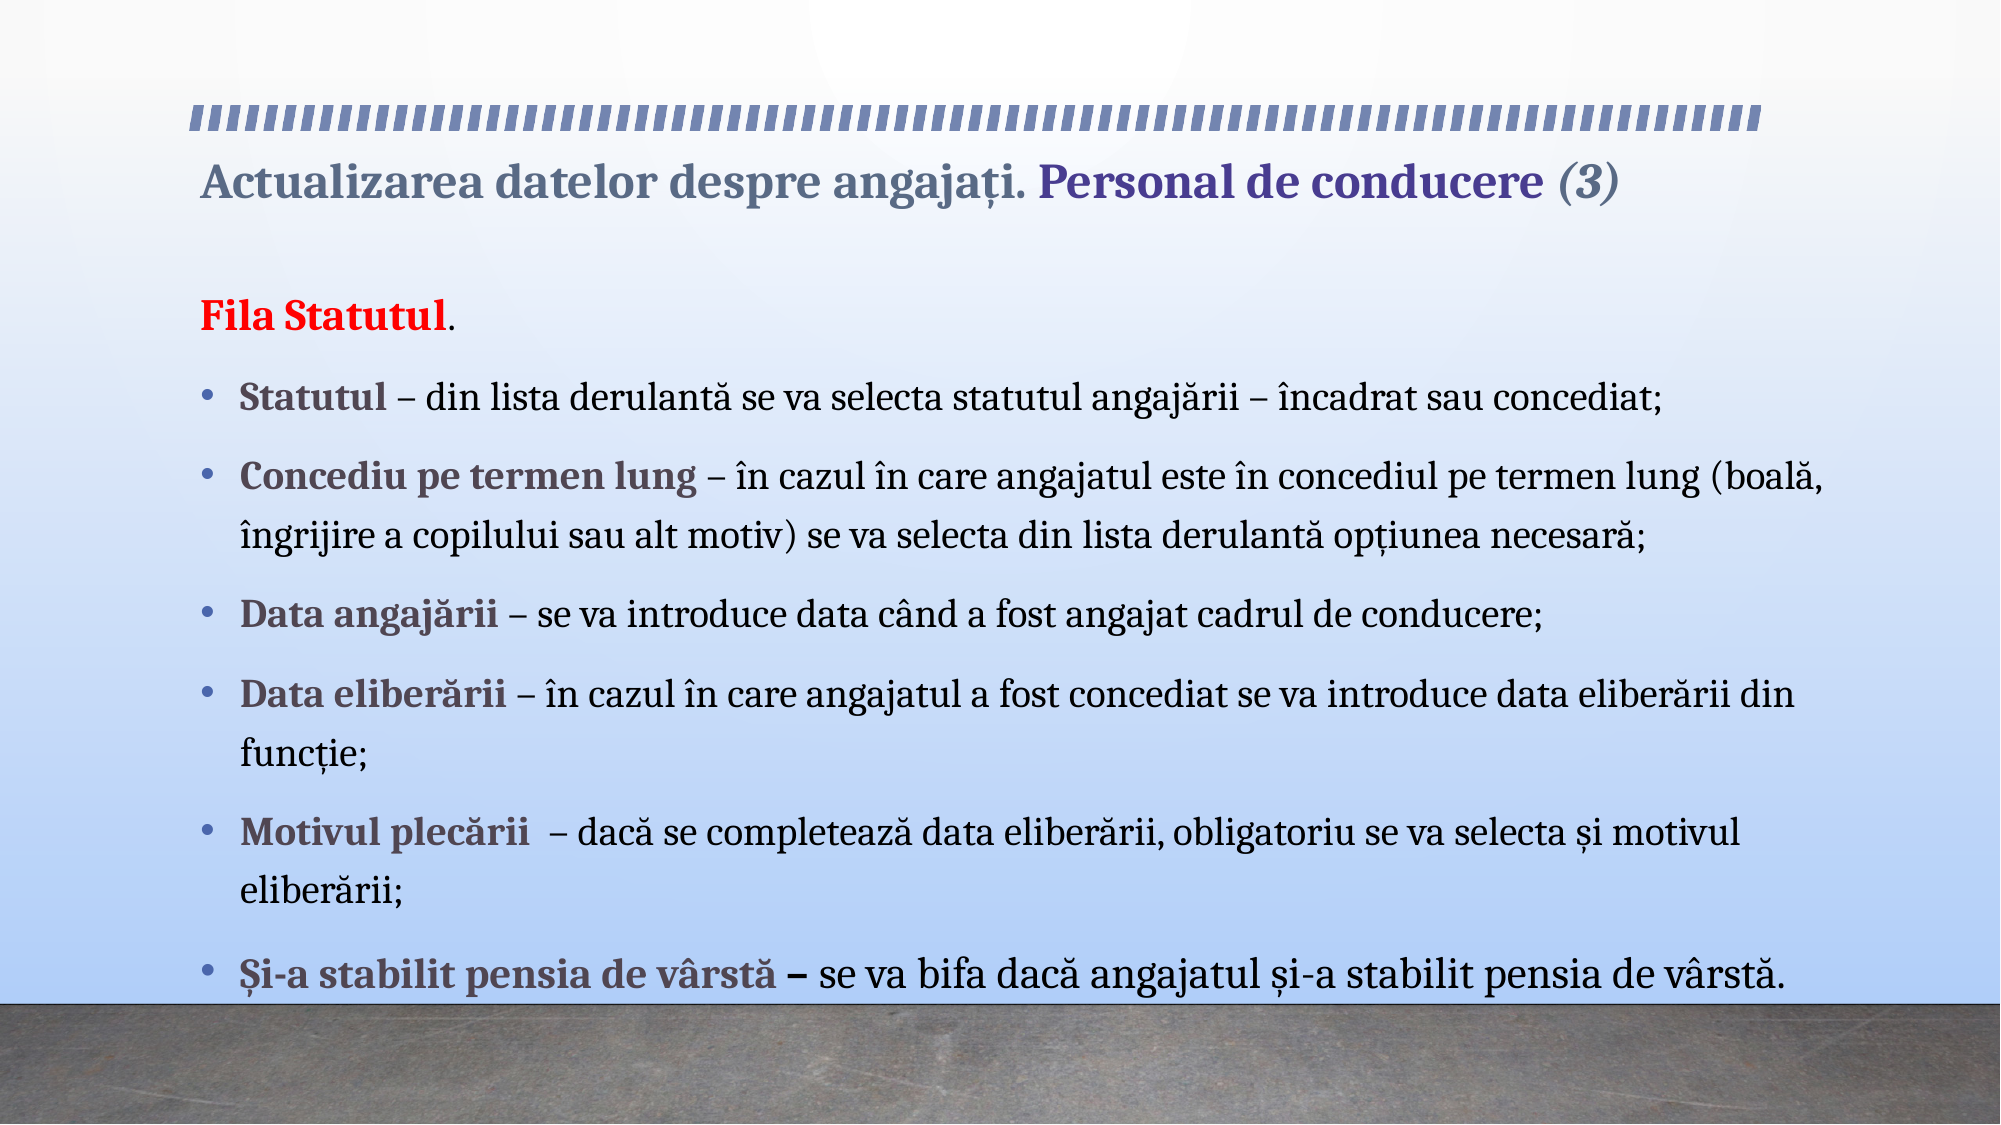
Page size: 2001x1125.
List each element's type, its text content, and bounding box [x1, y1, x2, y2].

picture [0, 1004, 2000, 1124]
title Actualizarea datelor despre angajați. Personal de conducere (3) [185, 148, 1815, 258]
list Fila Statutul. Statutul – din lista derulantă se va selecta statutul angajării – încadrat sau concediat; Concediu pe termen lung – în cazul în care angajatul este în concediul pe termen lung (boală, îngrijire a copilului sau alt motiv) se va selecta din lista derulantă opțiunea necesară; Data angajării – se va introduce data când a fost angajat cadrul de conducere; Data eliberării – în cazul în care angajatul a fost concediat se va introduce data eliberării din funcție; Motivul plecării – dacă se completează data eliberării, obligatoriu se va selecta și motivul eliberării; Și-a stabilit pensia de vârstă – se va bifa dacă angajatul și-a stabilit pensia de vârstă. [185, 267, 1840, 1006]
